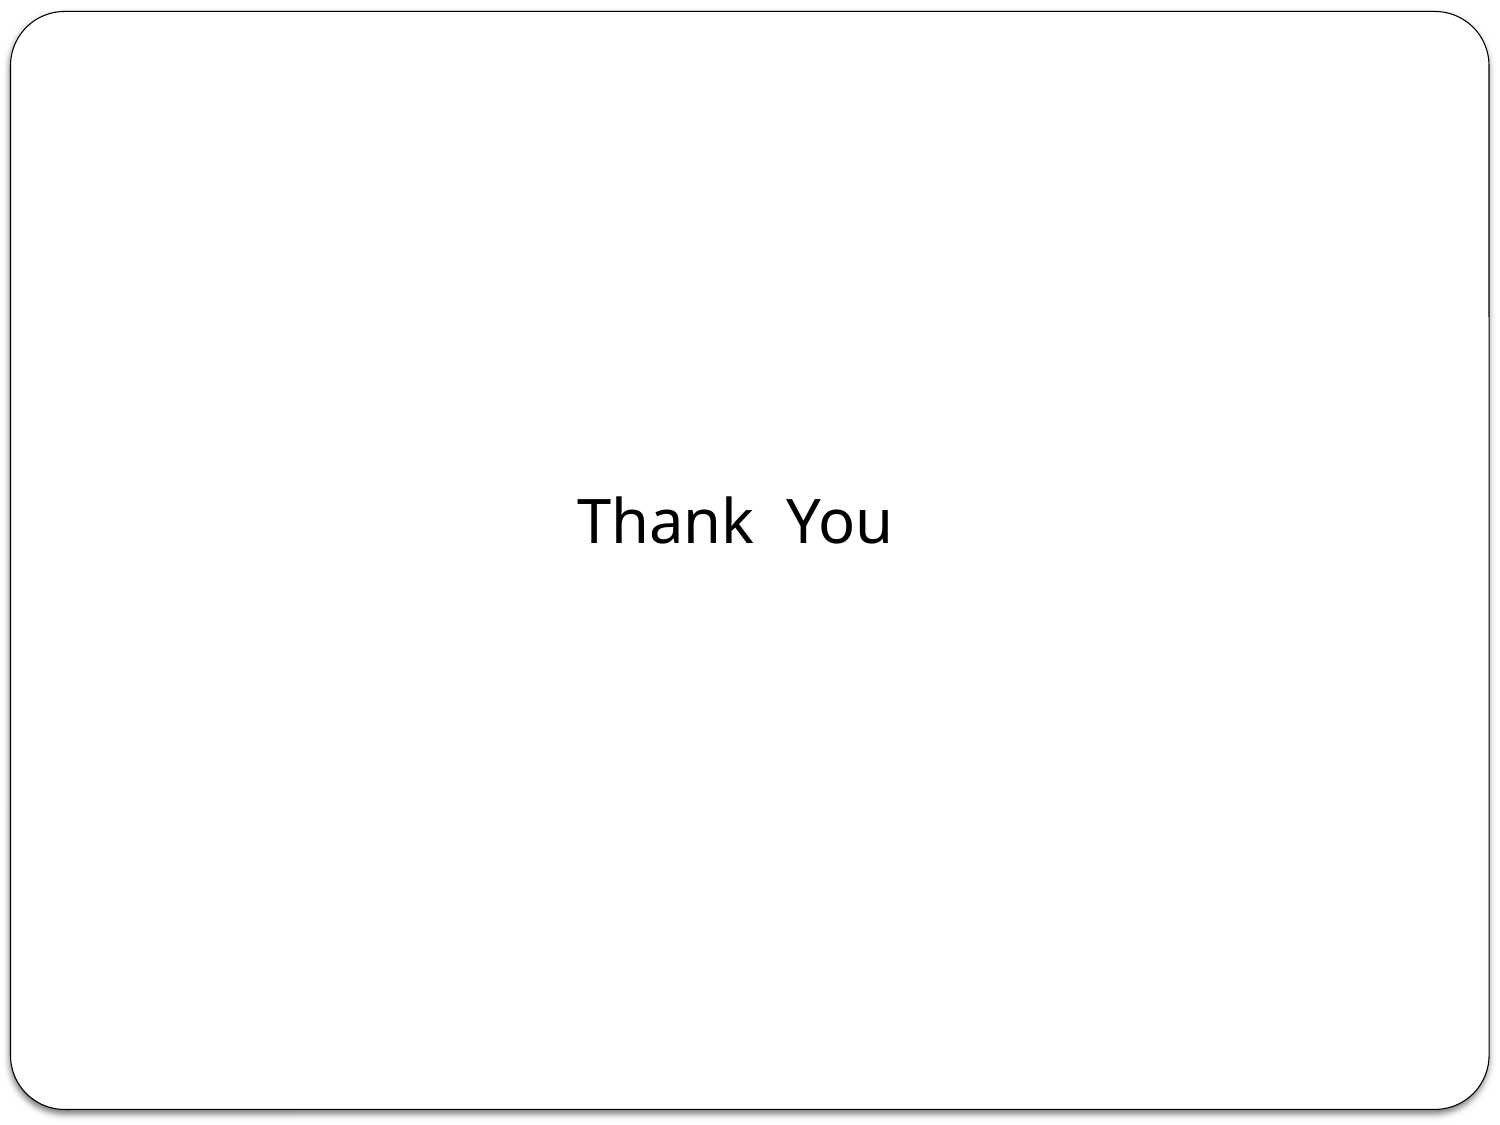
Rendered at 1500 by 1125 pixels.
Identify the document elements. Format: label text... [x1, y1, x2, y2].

list Thank You [562, 474, 938, 613]
